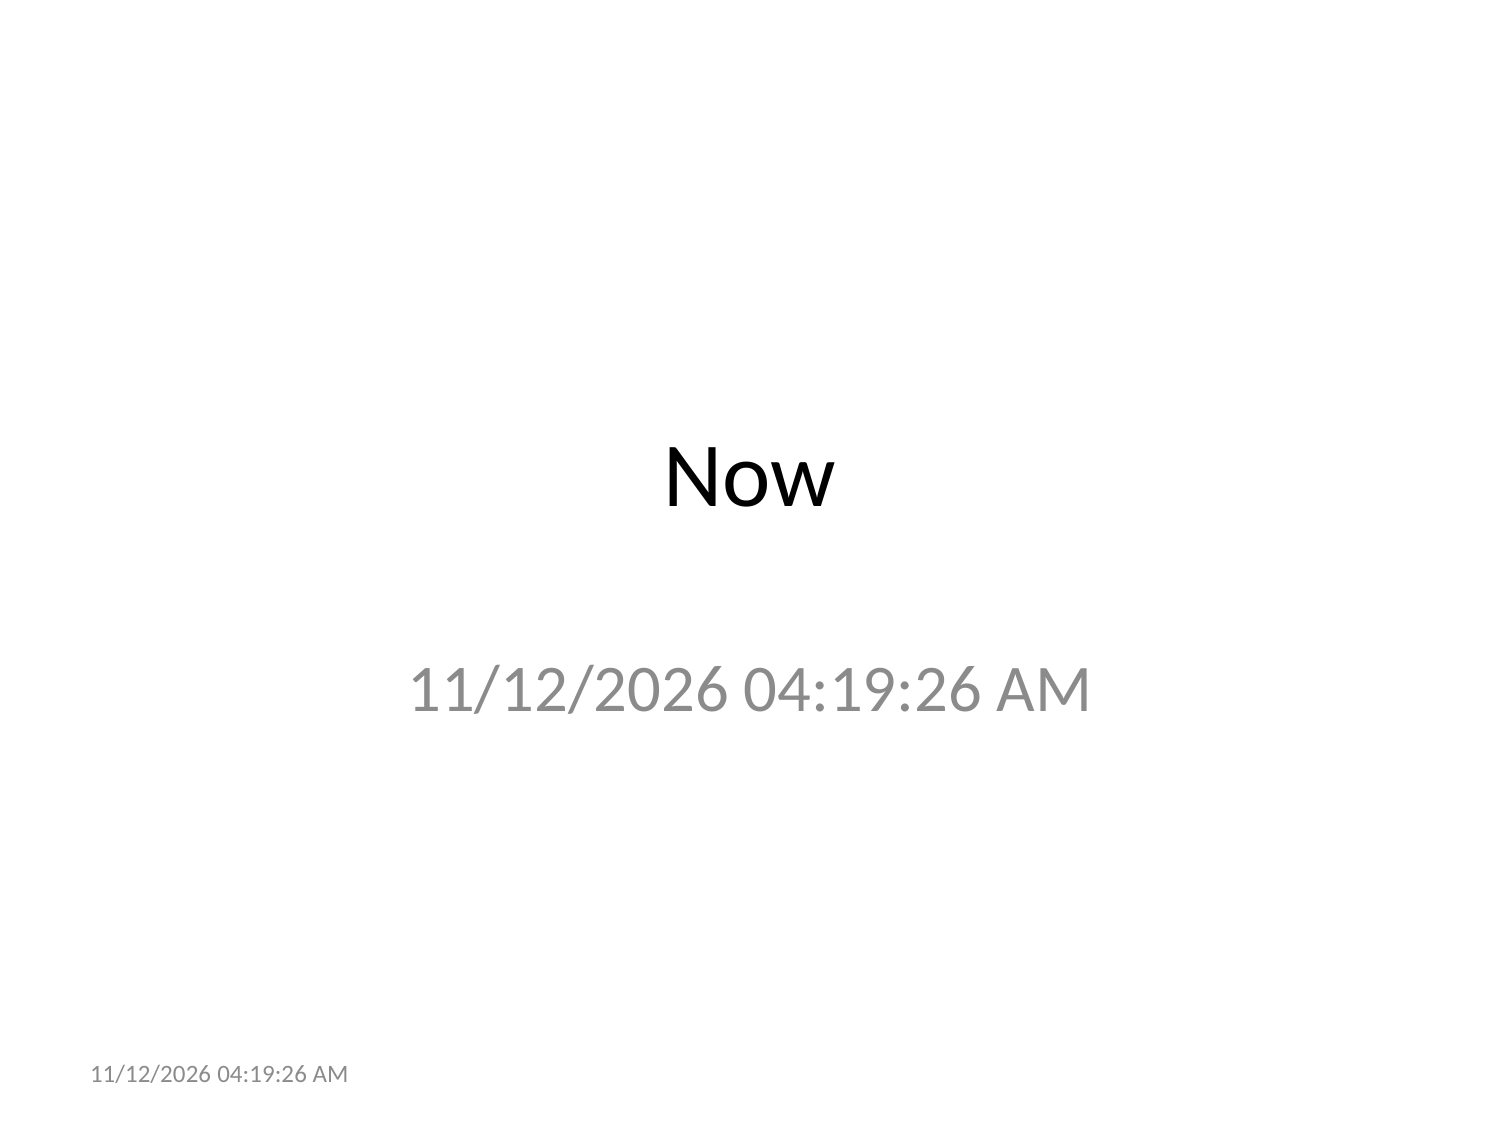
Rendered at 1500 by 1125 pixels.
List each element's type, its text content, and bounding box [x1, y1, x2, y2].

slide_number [75, 1042, 425, 1103]
subtitle 2011-12-19 10:20:04 AM [225, 637, 1275, 925]
title Now [112, 349, 1388, 591]
